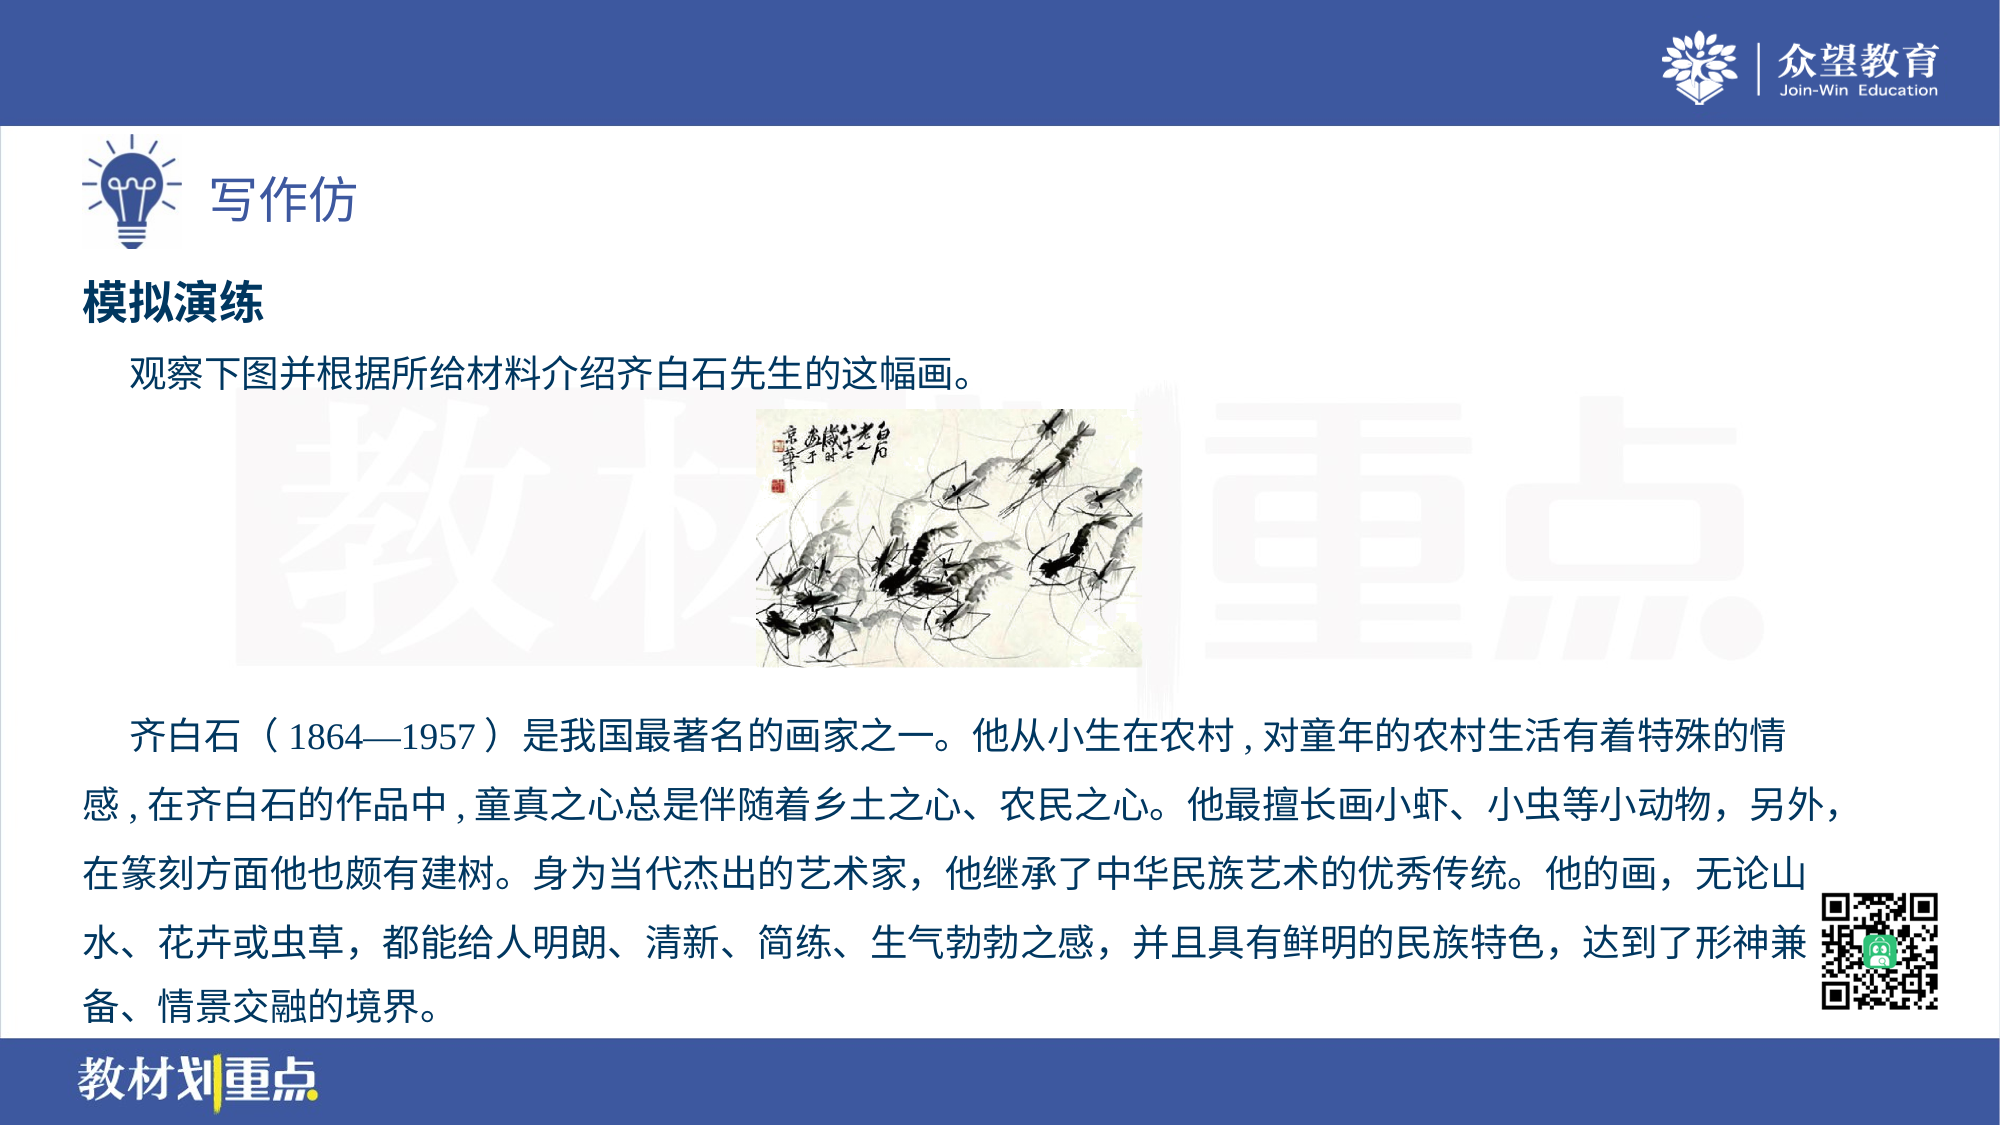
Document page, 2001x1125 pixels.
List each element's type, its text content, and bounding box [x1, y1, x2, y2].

text_box 观察下图并根据所给材料介绍齐白石先生的这幅画。 [82, 330, 1817, 388]
text_box 齐白石（1864—1957）是我国最著名的画家之一。他从小生在农村,对童年的农村生活有着特殊的情 感,在齐白石的作品中,童真之心总是伴随着乡土之心、农民之心。他最擅长画小虾、小虫等小动物，另外， 在篆刻方面他也颇有建树。身为当代杰出的艺术家，他继承了中华民族艺术的优秀传统。他的画，无论山 水、花卉或虫草，都能给人明朗、清新、简练、生气勃勃之感，并且具有鲜明的民族特色，达到了形神兼 备、情景交融的境界。 [82, 688, 1817, 1022]
text_box 模拟演练 [82, 247, 1817, 330]
picture [0, 0, 2000, 1125]
